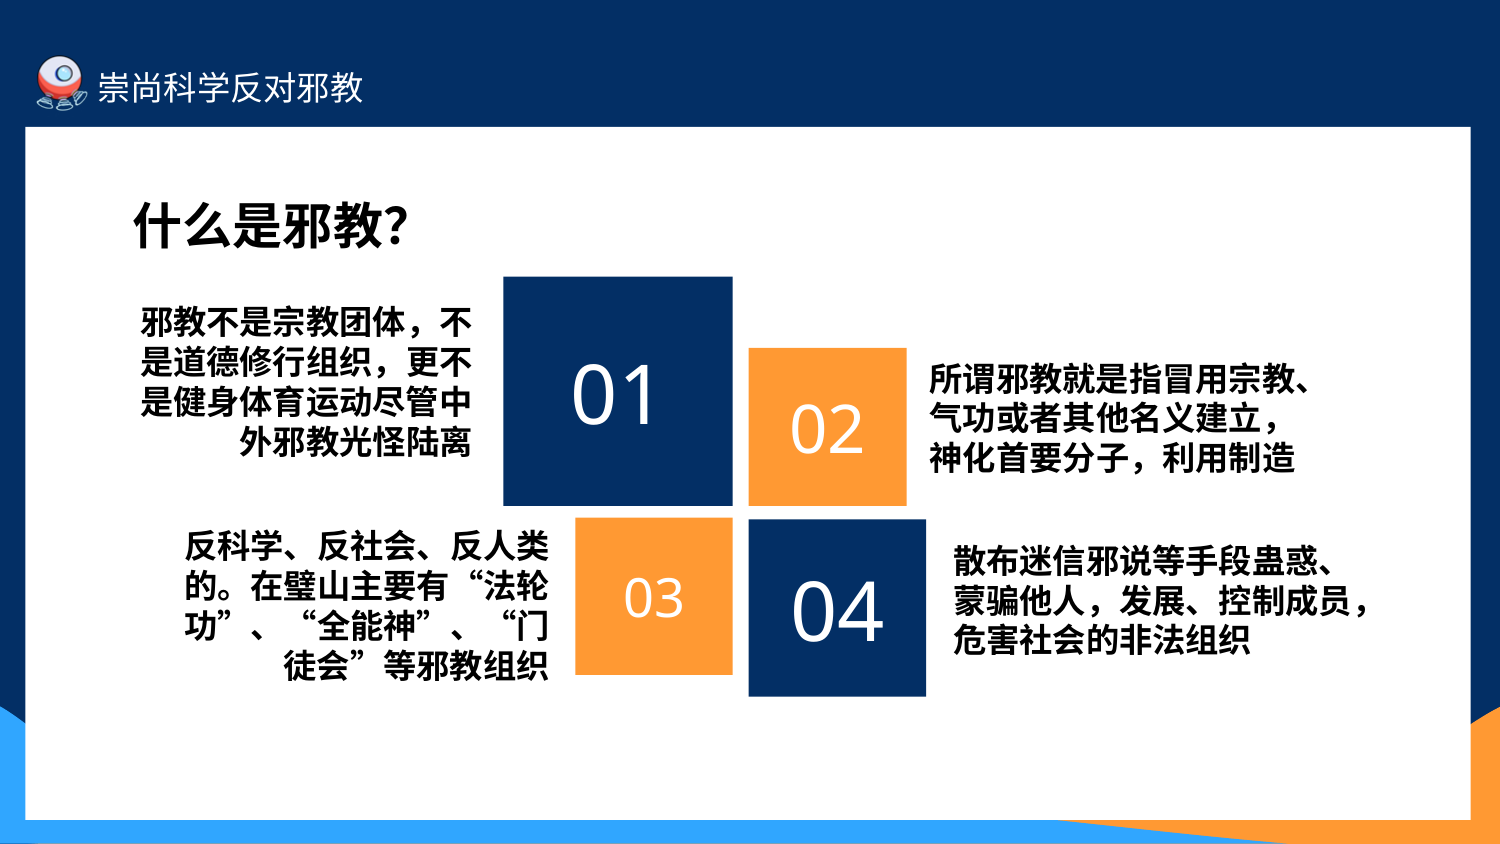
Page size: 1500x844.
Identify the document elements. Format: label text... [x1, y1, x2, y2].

picture [8, 42, 117, 119]
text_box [503, 276, 927, 697]
text_box 散布迷信邪说等手段蛊惑、蒙骗他人，发展、控制成员，危害社会的非法组织 [938, 532, 1368, 668]
text_box 反科学、反社会、反人类的。在璧山主要有“法轮功”、“全能神”、“门徒会”等邪教组织 [146, 517, 503, 693]
text_box 什么是邪教？ [118, 186, 476, 262]
text_box 所谓邪教就是指冒用宗教、气功或者其他名义建立，神化首要分子，利用制造 [927, 350, 1332, 485]
text_box 邪教不是宗教团体，不是道德修行组织，更不是健身体育运动尽管中外邪教光怪陆离 [99, 293, 488, 469]
